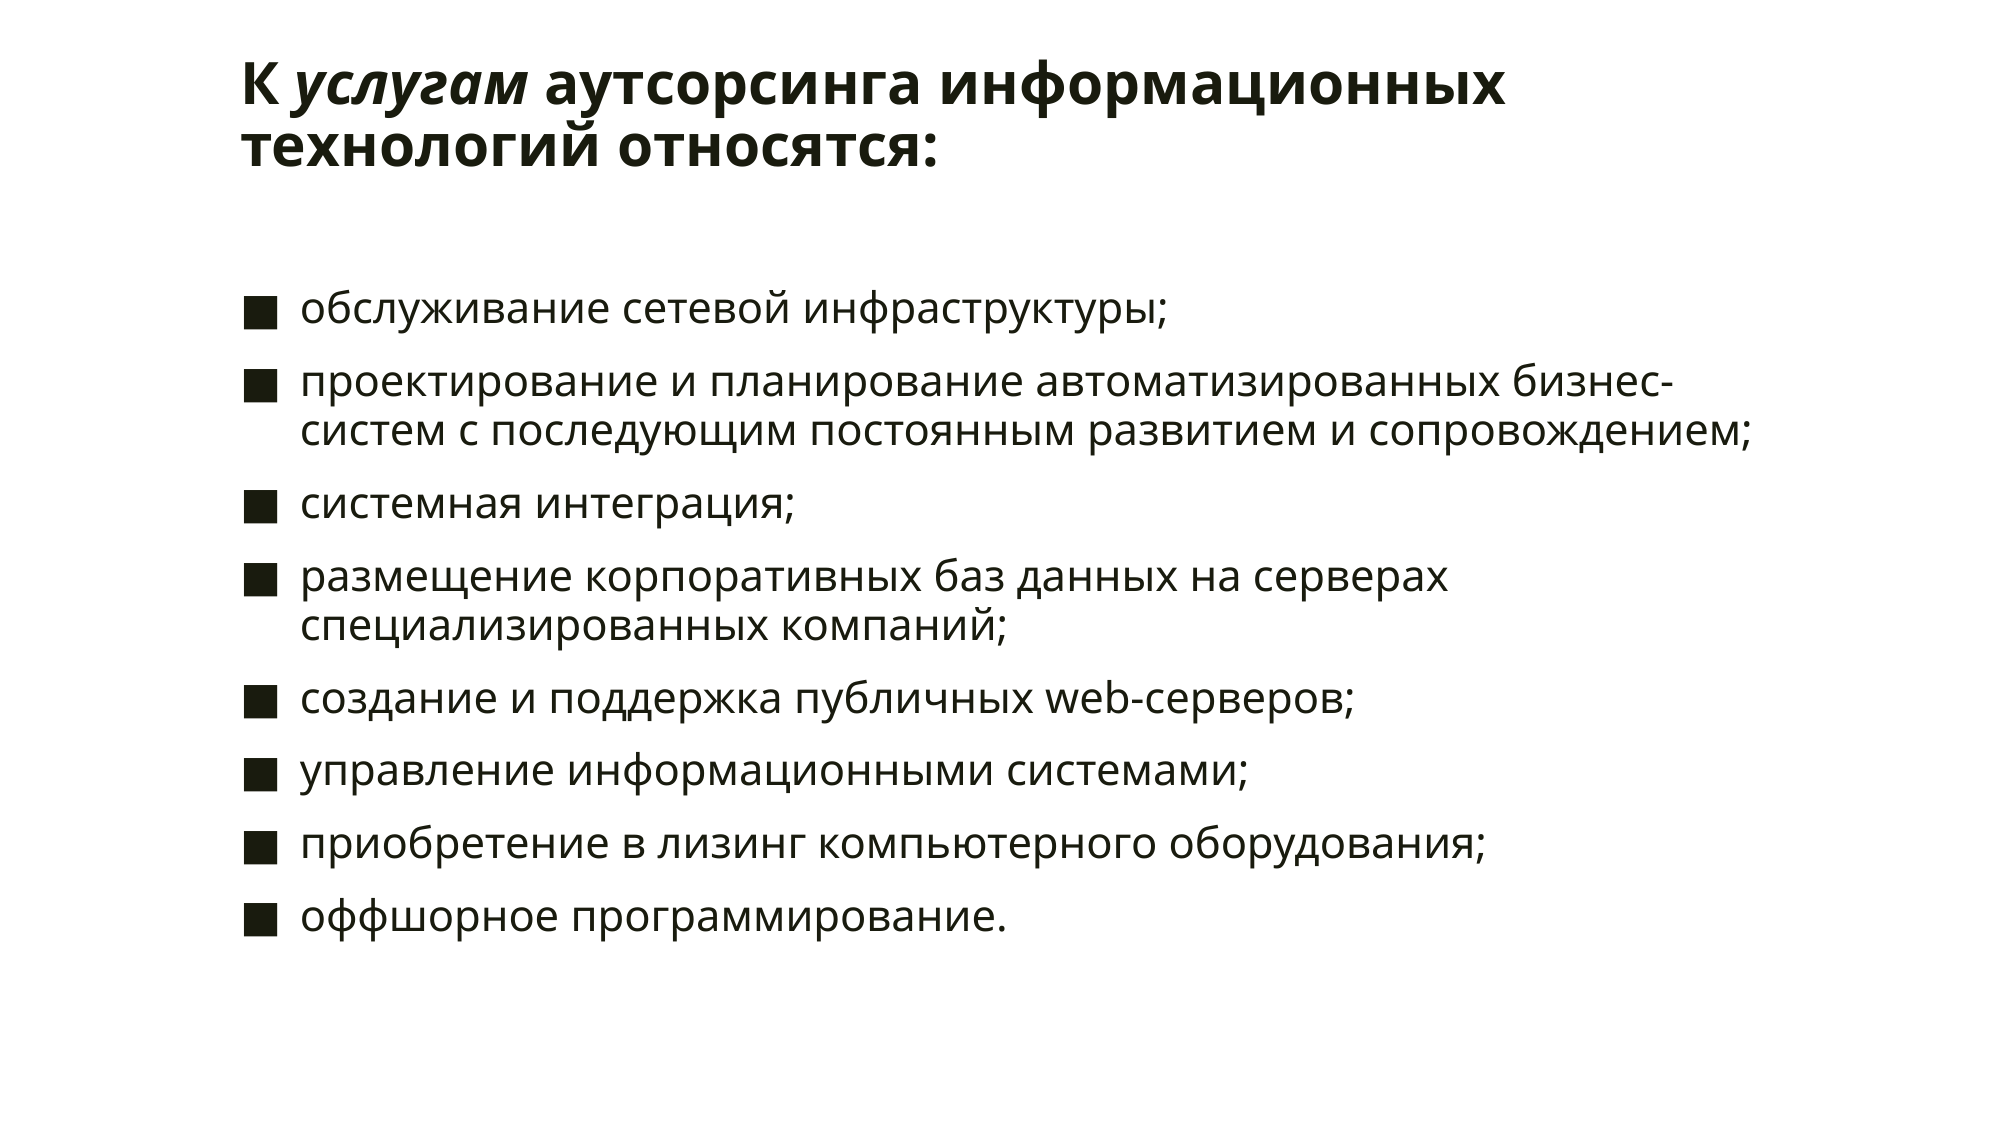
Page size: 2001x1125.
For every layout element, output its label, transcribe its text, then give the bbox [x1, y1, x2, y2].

title К услугам аутсорсинга информационных технологий относятся: [225, 46, 1800, 189]
list обслуживание сетевой инфраструктуры; проектирование и планирование автоматизированных бизнес-систем с последующим постоянным развитием и сопровождением; системная интеграция; размещение корпоративных баз данных на серверах специализированных компаний; создание и поддержка публичных web-серверов; управление информационными системами; приобретение в лизинг компьютерного оборудования; оффшорное программирование. [225, 277, 1800, 963]
